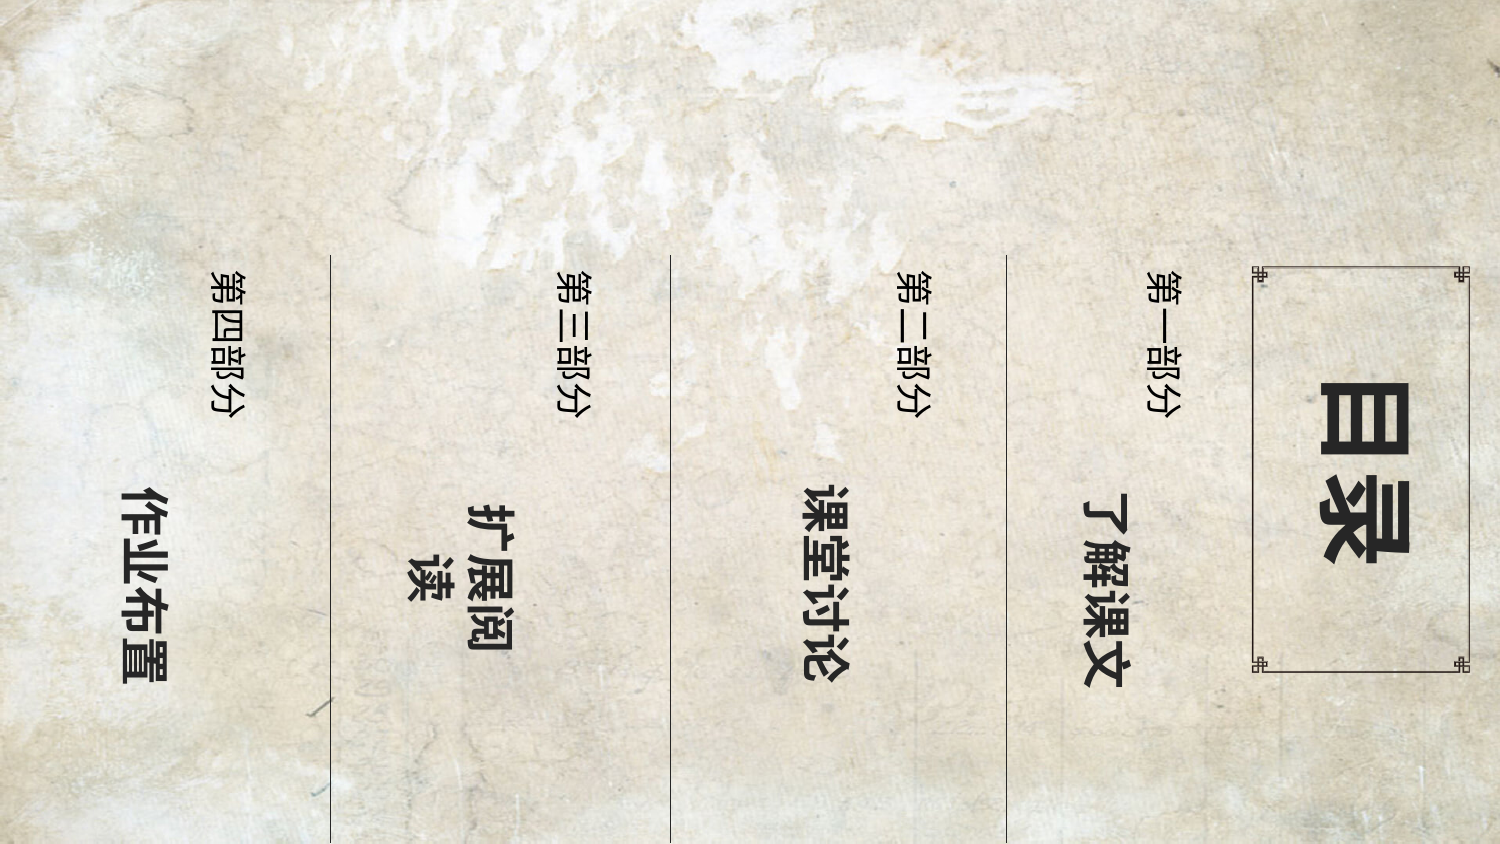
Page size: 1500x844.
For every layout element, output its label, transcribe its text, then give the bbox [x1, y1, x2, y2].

picture [0, 0, 1500, 844]
text_box 扩展阅读 [438, 467, 530, 691]
text_box 作业布置 [92, 467, 184, 705]
text_box 目录 [1285, 684, 1437, 691]
text_box 第四部分 [183, 255, 282, 502]
text_box 第三部分 [529, 255, 629, 502]
text_box 第一部分 [1119, 255, 1219, 502]
text_box 目录 [1285, 248, 1437, 254]
text_box 了解课文 [1054, 467, 1146, 712]
text_box 第二部分 [869, 255, 968, 502]
text_box 课堂讨论 [774, 467, 865, 700]
